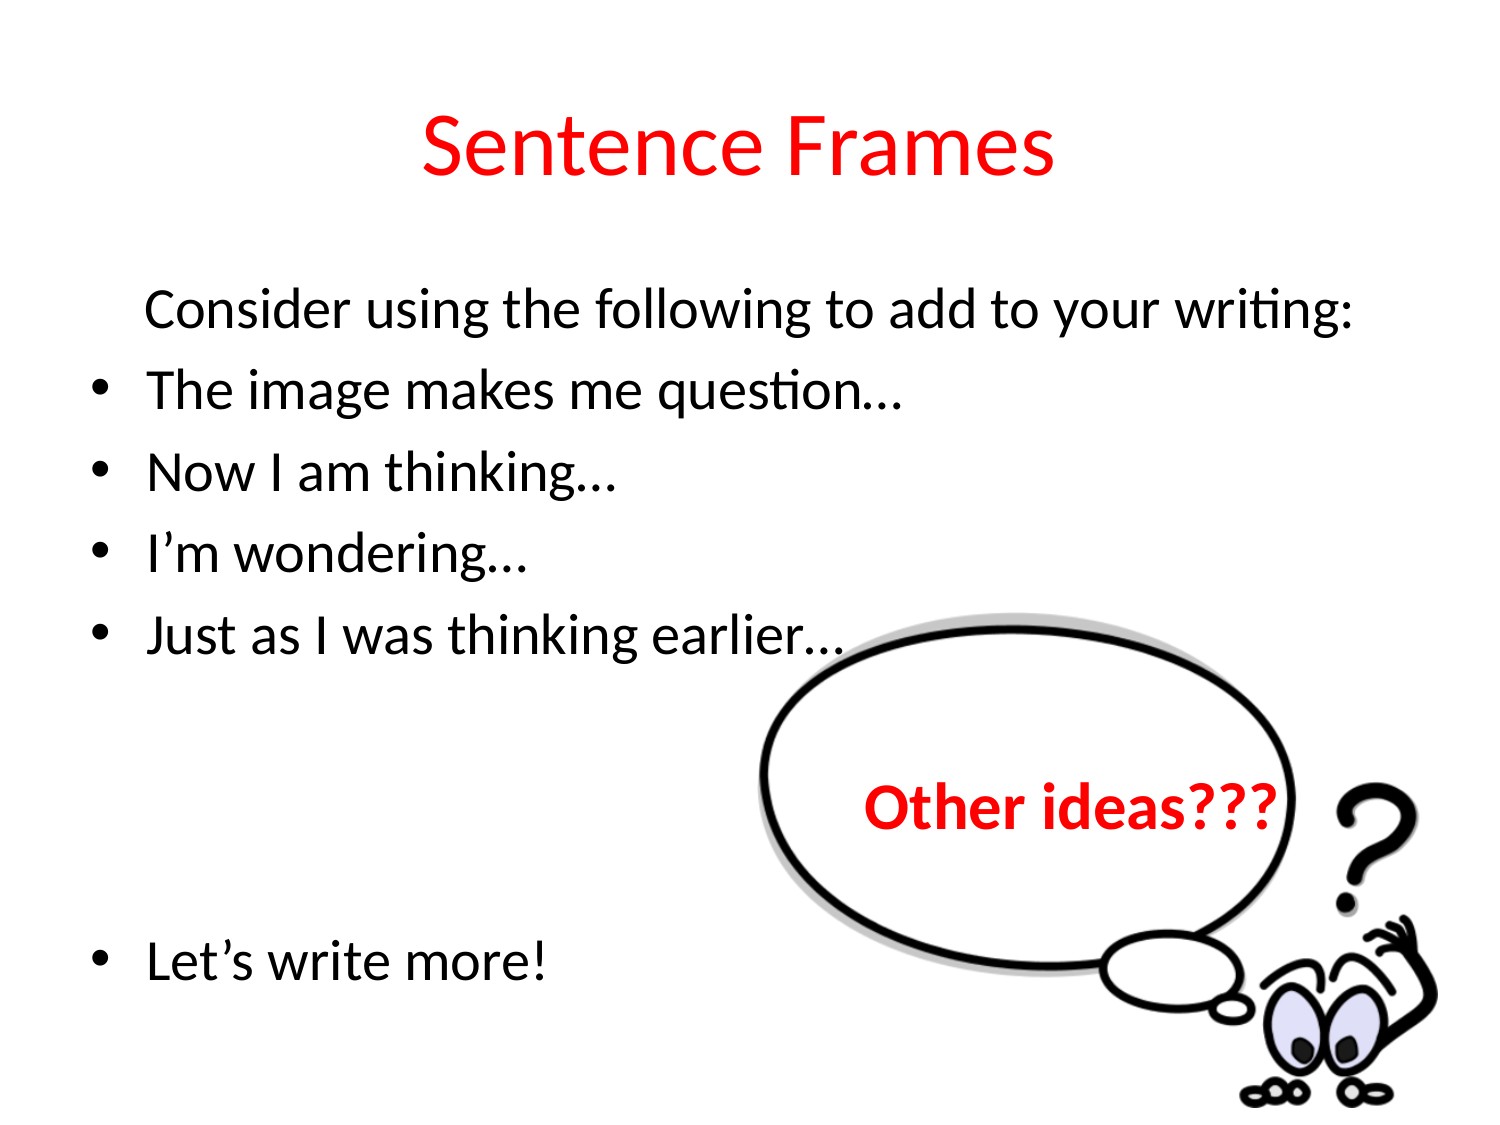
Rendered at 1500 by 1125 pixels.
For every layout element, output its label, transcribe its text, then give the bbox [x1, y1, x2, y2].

picture [757, 612, 1438, 1109]
list Consider using the following to add to your writing: The image makes me question… Now I am thinking… I’m wondering… Just as I was thinking earlier… Let’s write more! [75, 262, 1425, 1005]
title Sentence Frames [75, 45, 1425, 233]
